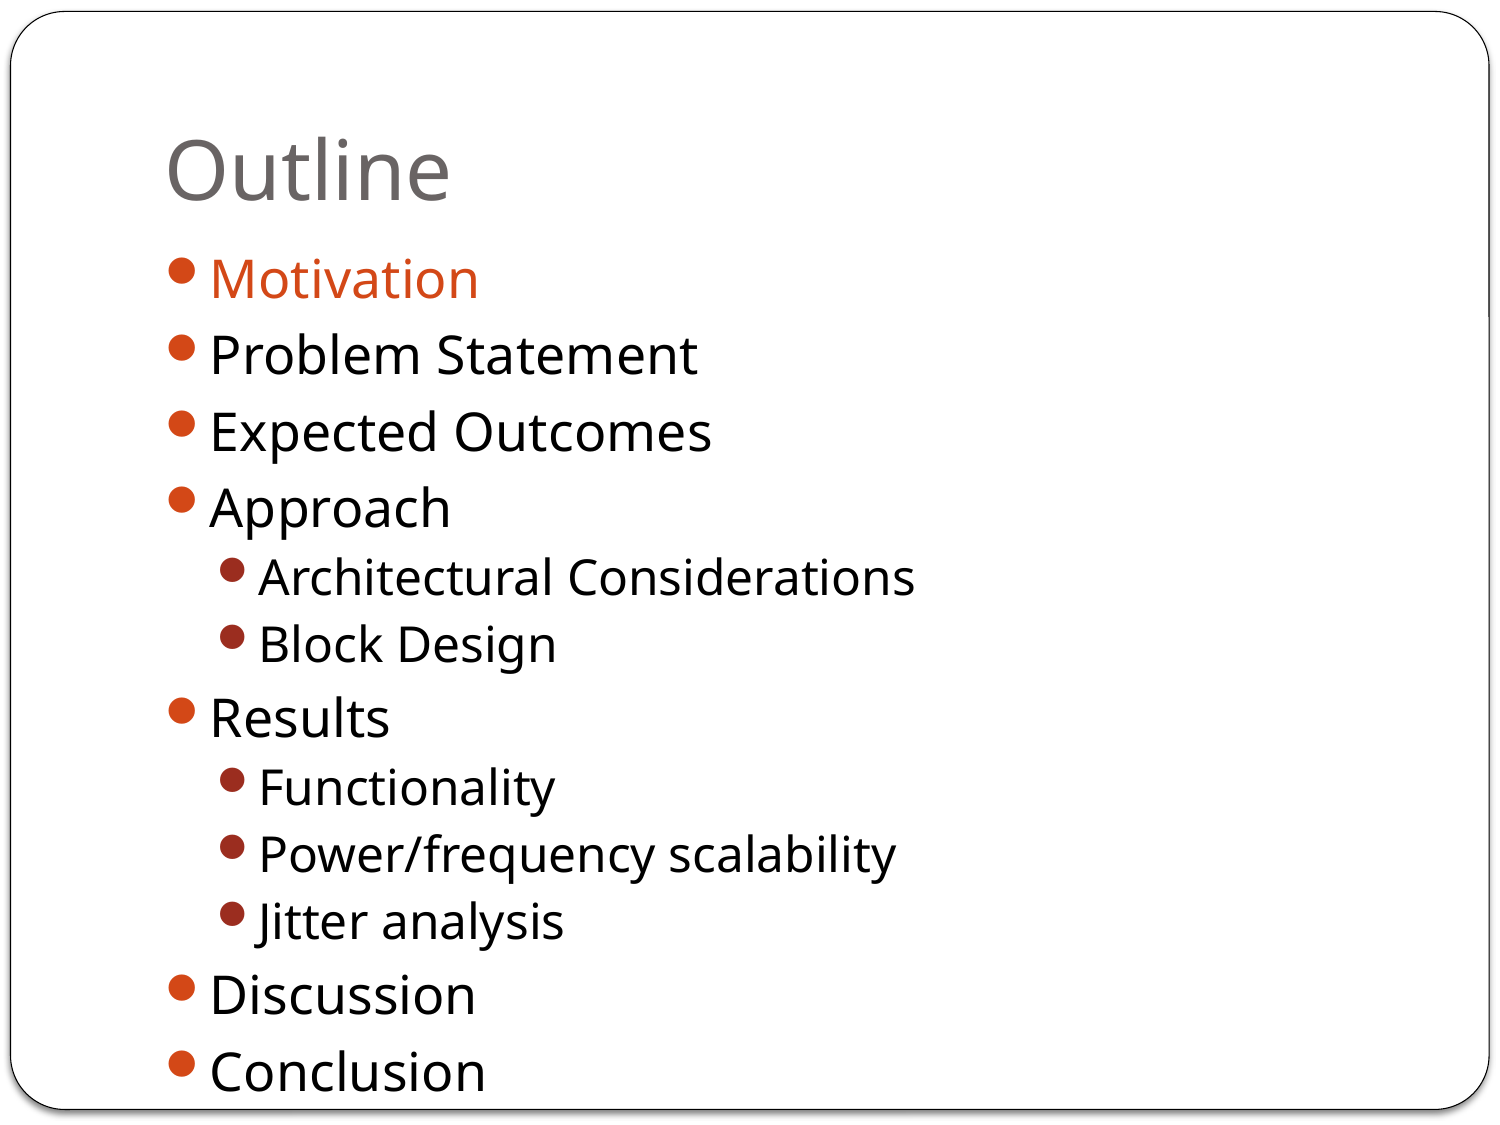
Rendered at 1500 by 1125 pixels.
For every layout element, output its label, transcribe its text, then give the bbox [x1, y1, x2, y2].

title Outline [150, 45, 1425, 233]
list Motivation Problem Statement Expected Outcomes Approach Architectural Considerations Block Design Results Functionality Power/frequency scalability Jitter analysis Discussion Conclusion [150, 237, 1425, 1113]
